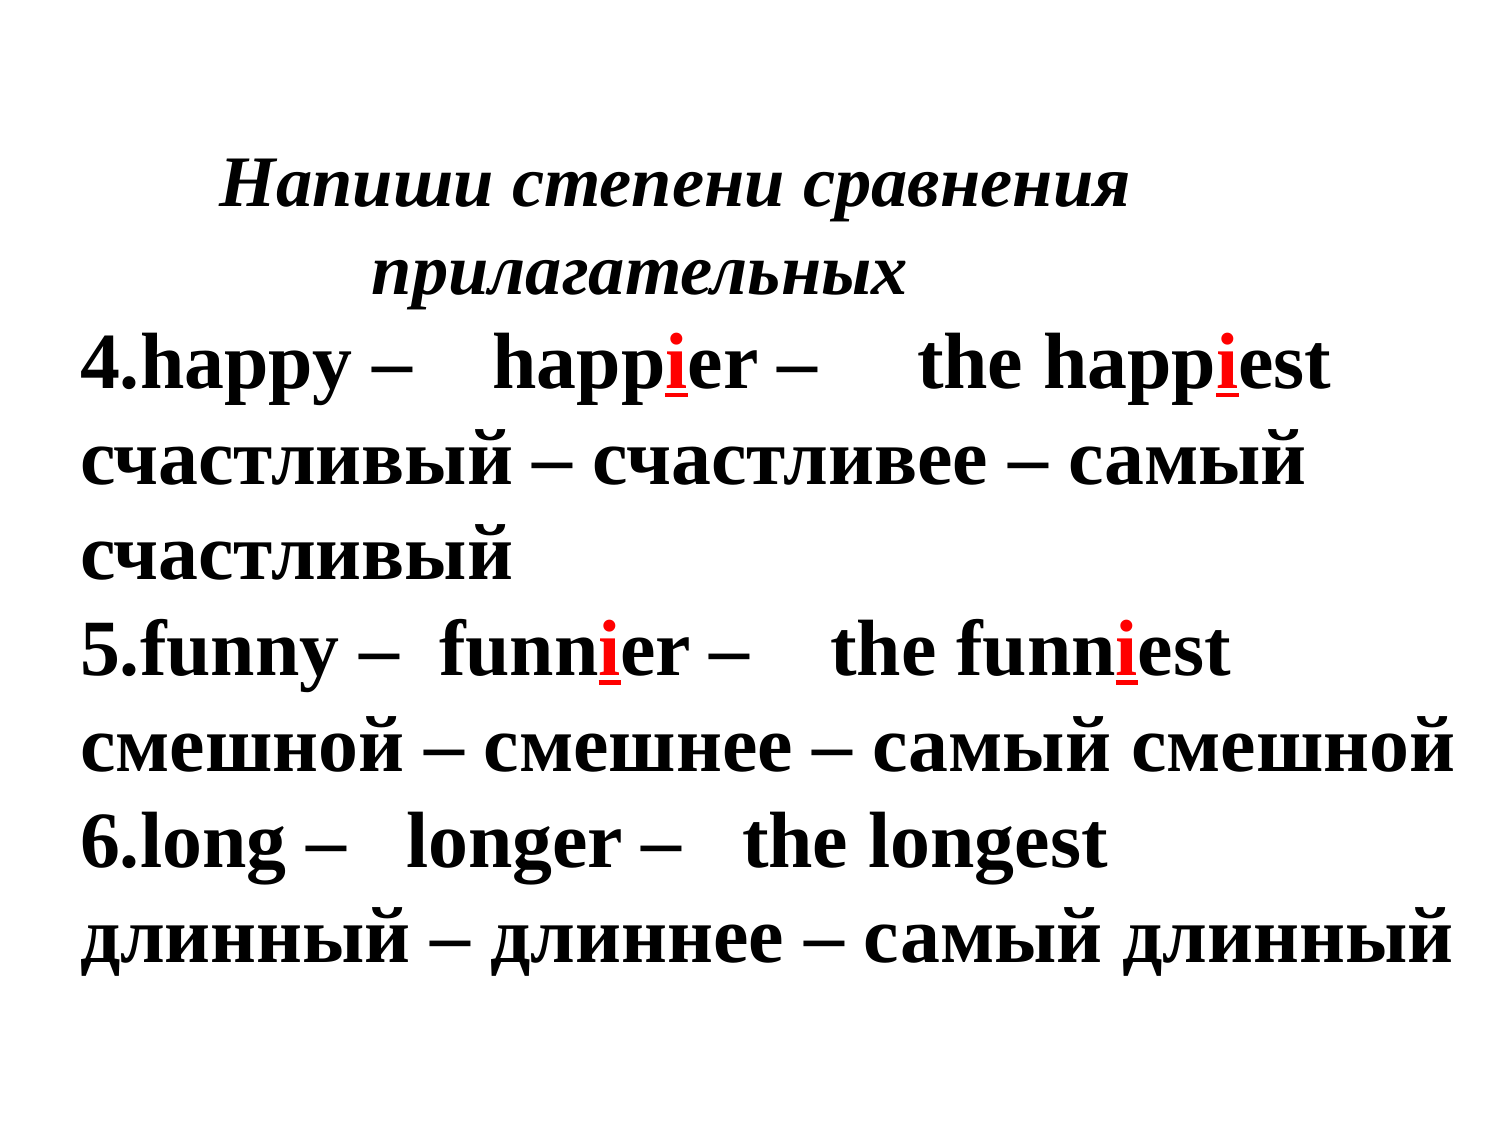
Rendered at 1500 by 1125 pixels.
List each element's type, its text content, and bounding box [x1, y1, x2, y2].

title Напиши степени сравнения прилагательных 4.happy – happier – the happiest счастливый – счастливее – самый счастливый 5.funny – funnier – the funniest смешной – смешнее – самый смешной 6.long – longer – the longest длинный – длиннее – самый длинный [64, 76, 1500, 1125]
